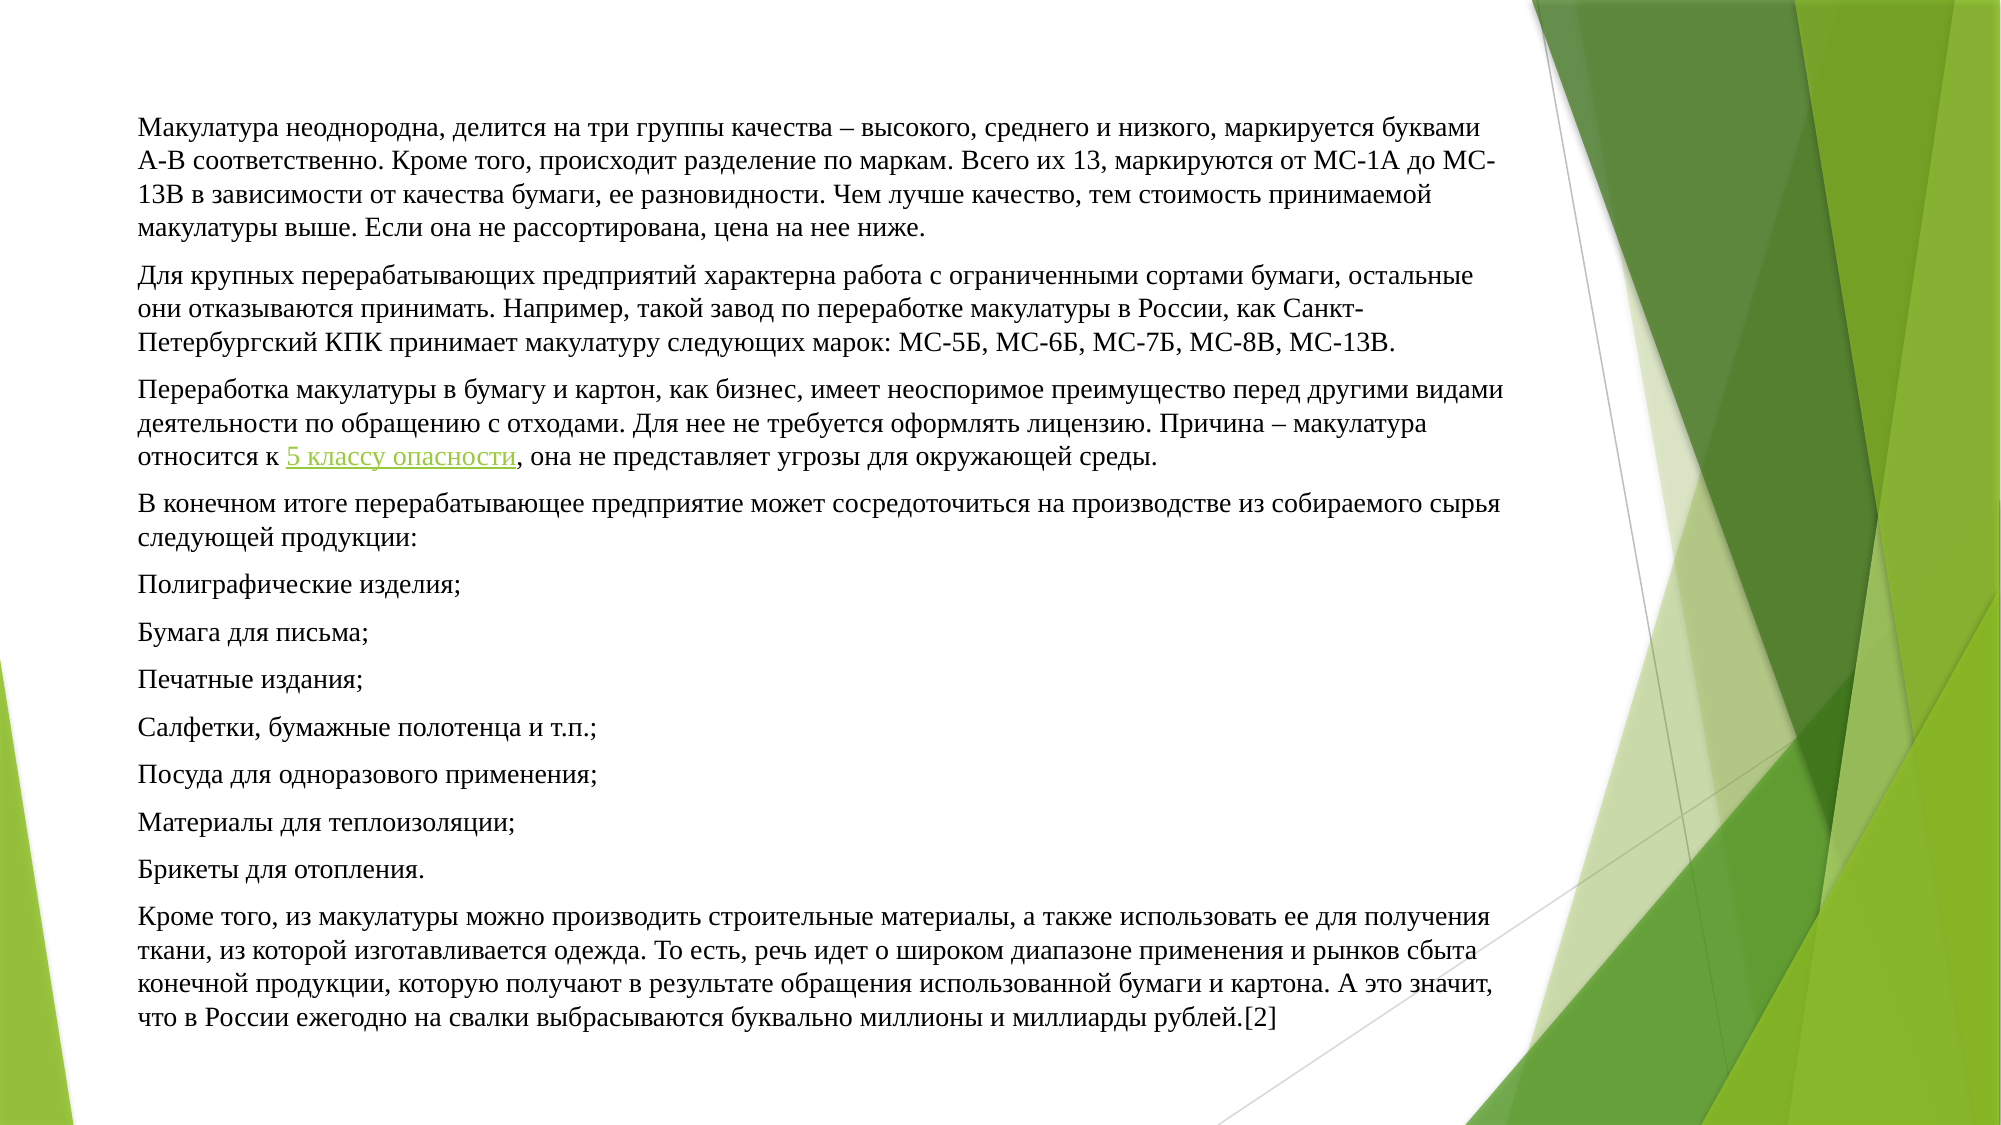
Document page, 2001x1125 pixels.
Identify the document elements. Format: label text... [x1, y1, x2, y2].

list Макулатура неоднородна, делится на три группы качества – высокого, среднего и низкого, маркируется буквами А-В соответственно. Кроме того, происходит разделение по маркам. Всего их 13, маркируются от МС-1А до МС-13В в зависимости от качества бумаги, ее разновидности. Чем лучше качество, тем стоимость принимаемой макулатуры выше. Если она не рассортирована, цена на нее ниже. Для крупных перерабатывающих предприятий характерна работа с ограниченными сортами бумаги, остальные они отказываются принимать. Например, такой завод по переработке макулатуры в России, как Санкт-Петербургский КПК принимает макулатуру следующих марок: МС-5Б, МС-6Б, МС-7Б, МС-8В, МС-13В. Переработка макулатуры в бумагу и картон, как бизнес, имеет неоспоримое преимущество перед другими видами деятельности по обращению с отходами. Для нее не требуется оформлять лицензию. Причина – макулатура относится к 5 классу опасности, она не представляет угрозы для окружающей среды. В конечном итоге перерабатывающее предприятие может сосредоточиться на производстве из собираемого сырья следующей продукции: Полиграфические изделия; Бумага для письма; Печатные издания; Салфетки, бумажные полотенца и т.п.; Посуда для одноразового применения; Материалы для теплоизоляции; Брикеты для отопления. Кроме того, из макулатуры можно производить строительные материалы, а также использовать ее для получения ткани, из которой изготавливается одежда. То есть, речь идет о широком диапазоне применения и рынков сбыта конечной продукции, которую получают в результате обращения использованной бумаги и картона. А это значит, что в России ежегодно на свалки выбрасываются буквально миллионы и миллиарды рублей.[2] [122, 100, 1533, 1059]
